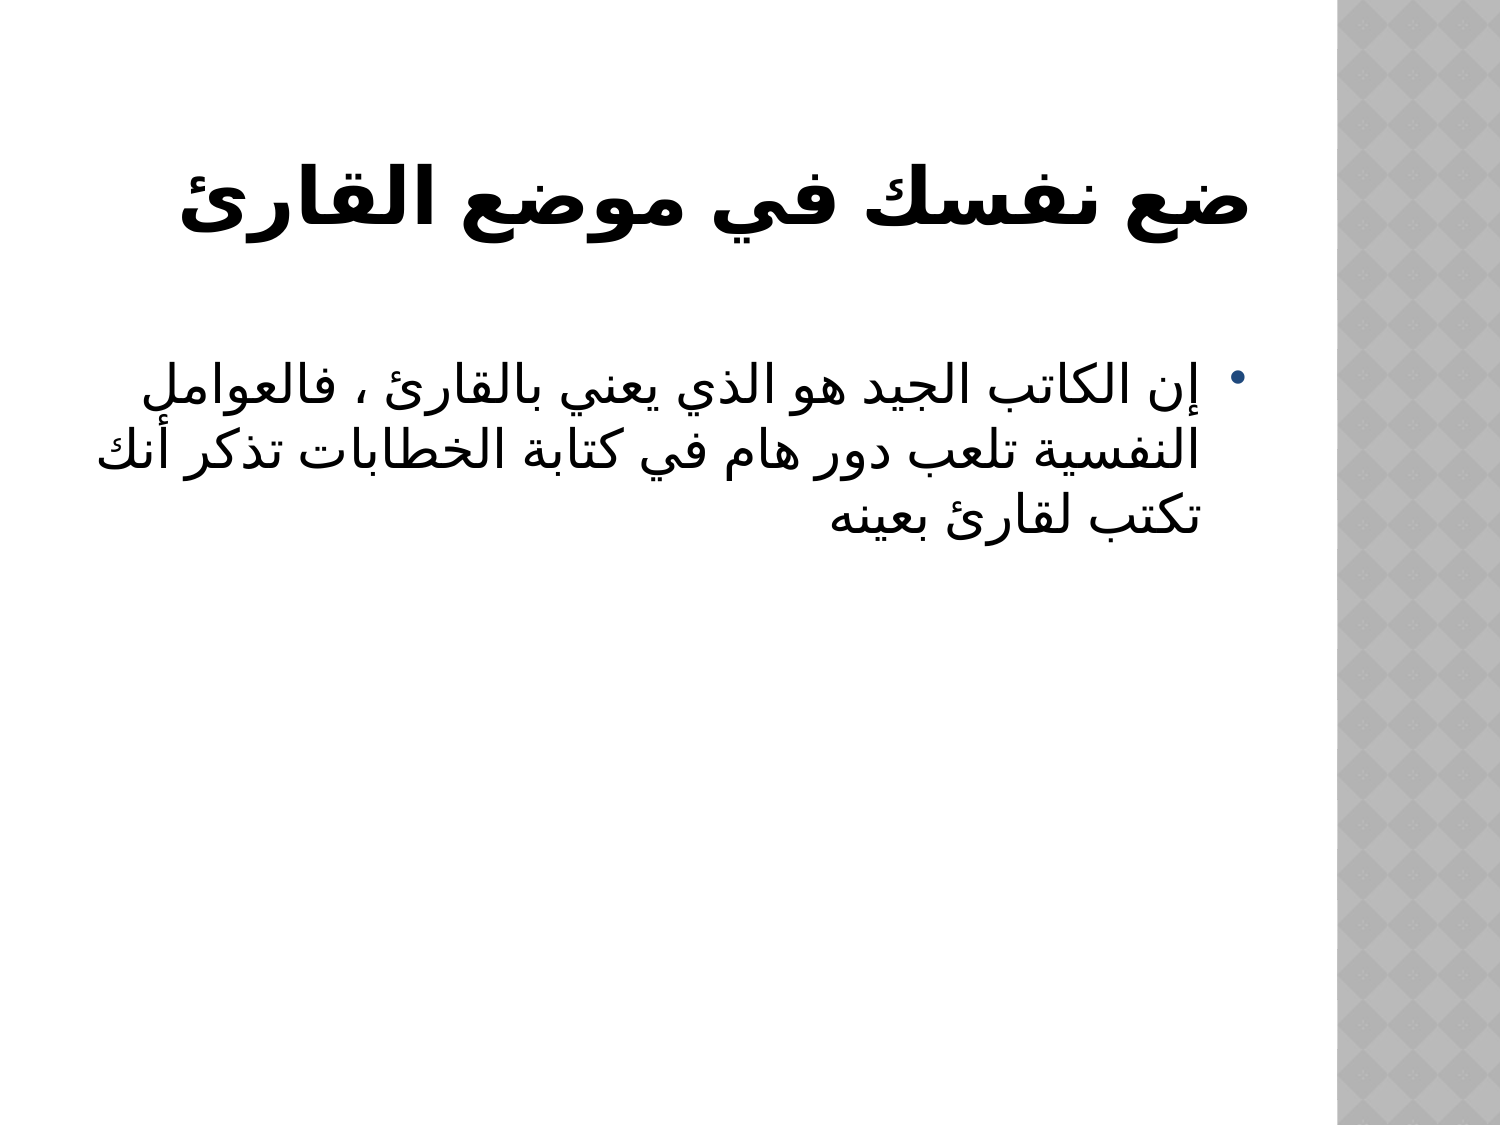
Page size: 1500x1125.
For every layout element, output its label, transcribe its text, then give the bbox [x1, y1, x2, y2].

list إن الكاتب الجيد هو الذي يعني بالقارئ ، فالعوامل النفسية تلعب دور هام في كتابة الخطابات تذكر أنك تكتب لقارئ بعينه [75, 264, 1263, 1059]
title ضع نفسك في موضع القارئ [75, 52, 1263, 240]
